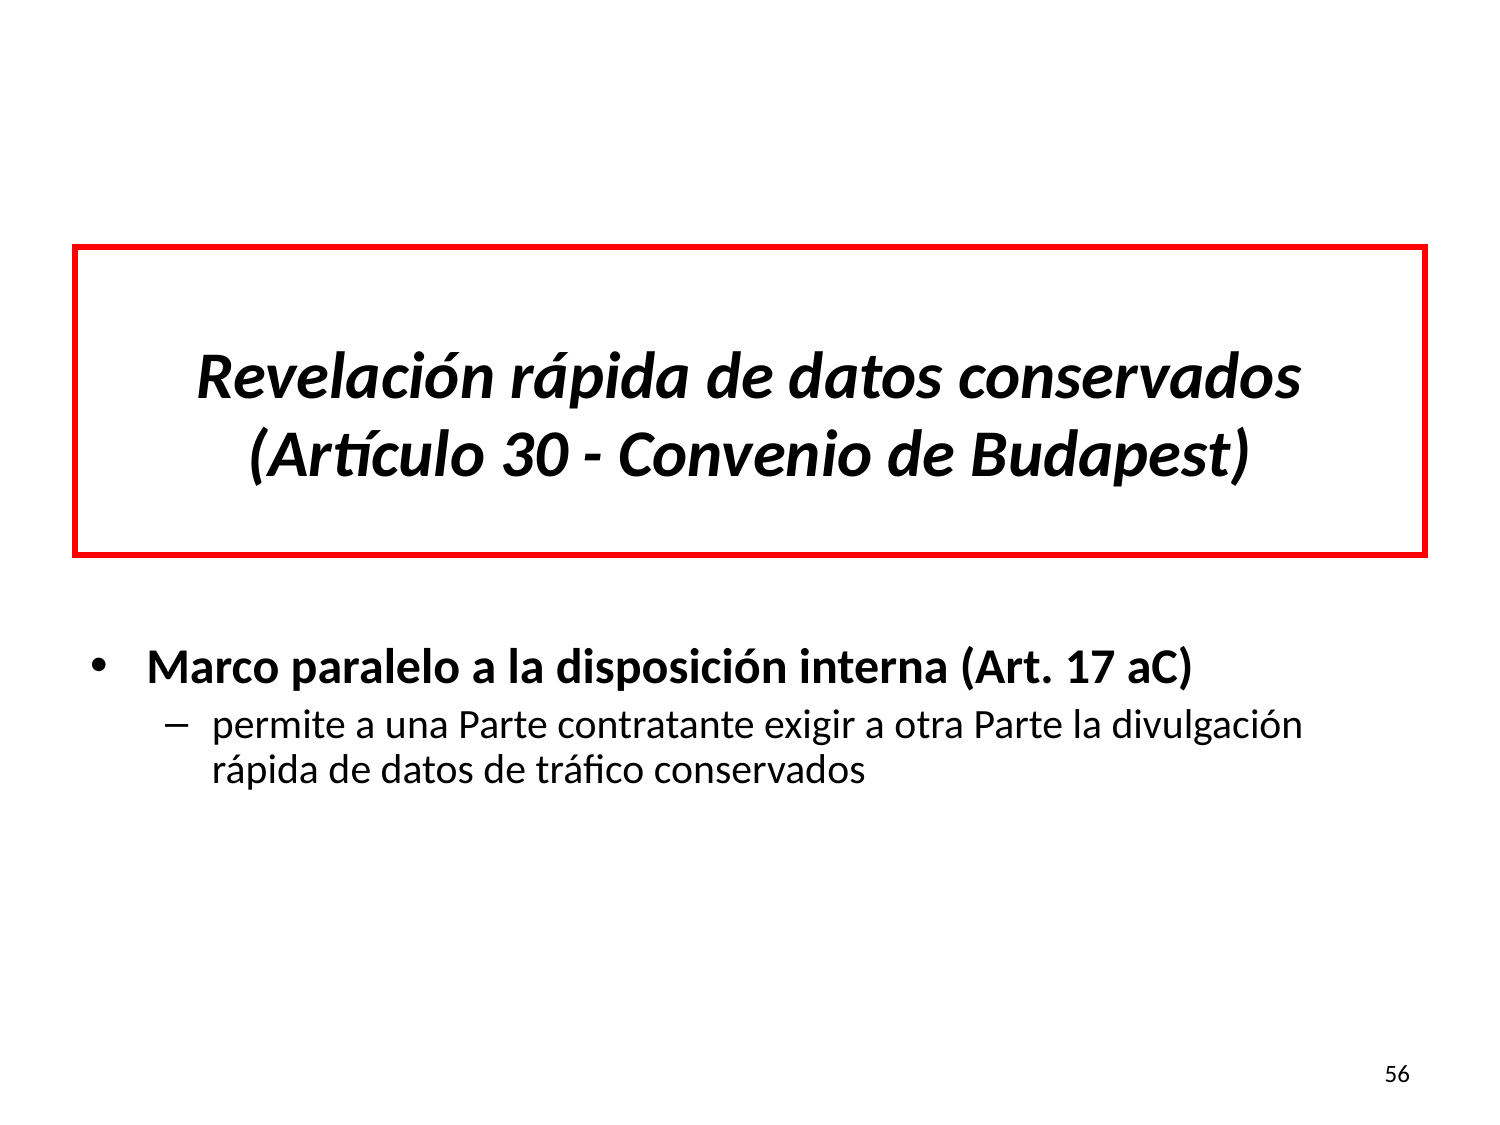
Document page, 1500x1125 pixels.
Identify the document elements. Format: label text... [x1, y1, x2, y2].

text_box Revelación rápida de datos conservados (Artículo 30 - Convenio de Budapest) Marco paralelo a la disposición interna (Art. 17 aC) permite a una Parte contratante exigir a otra Parte la divulgación rápida de datos de tráfico conservados [74, 246, 1425, 556]
slide_number 56 [1074, 1042, 1425, 1103]
